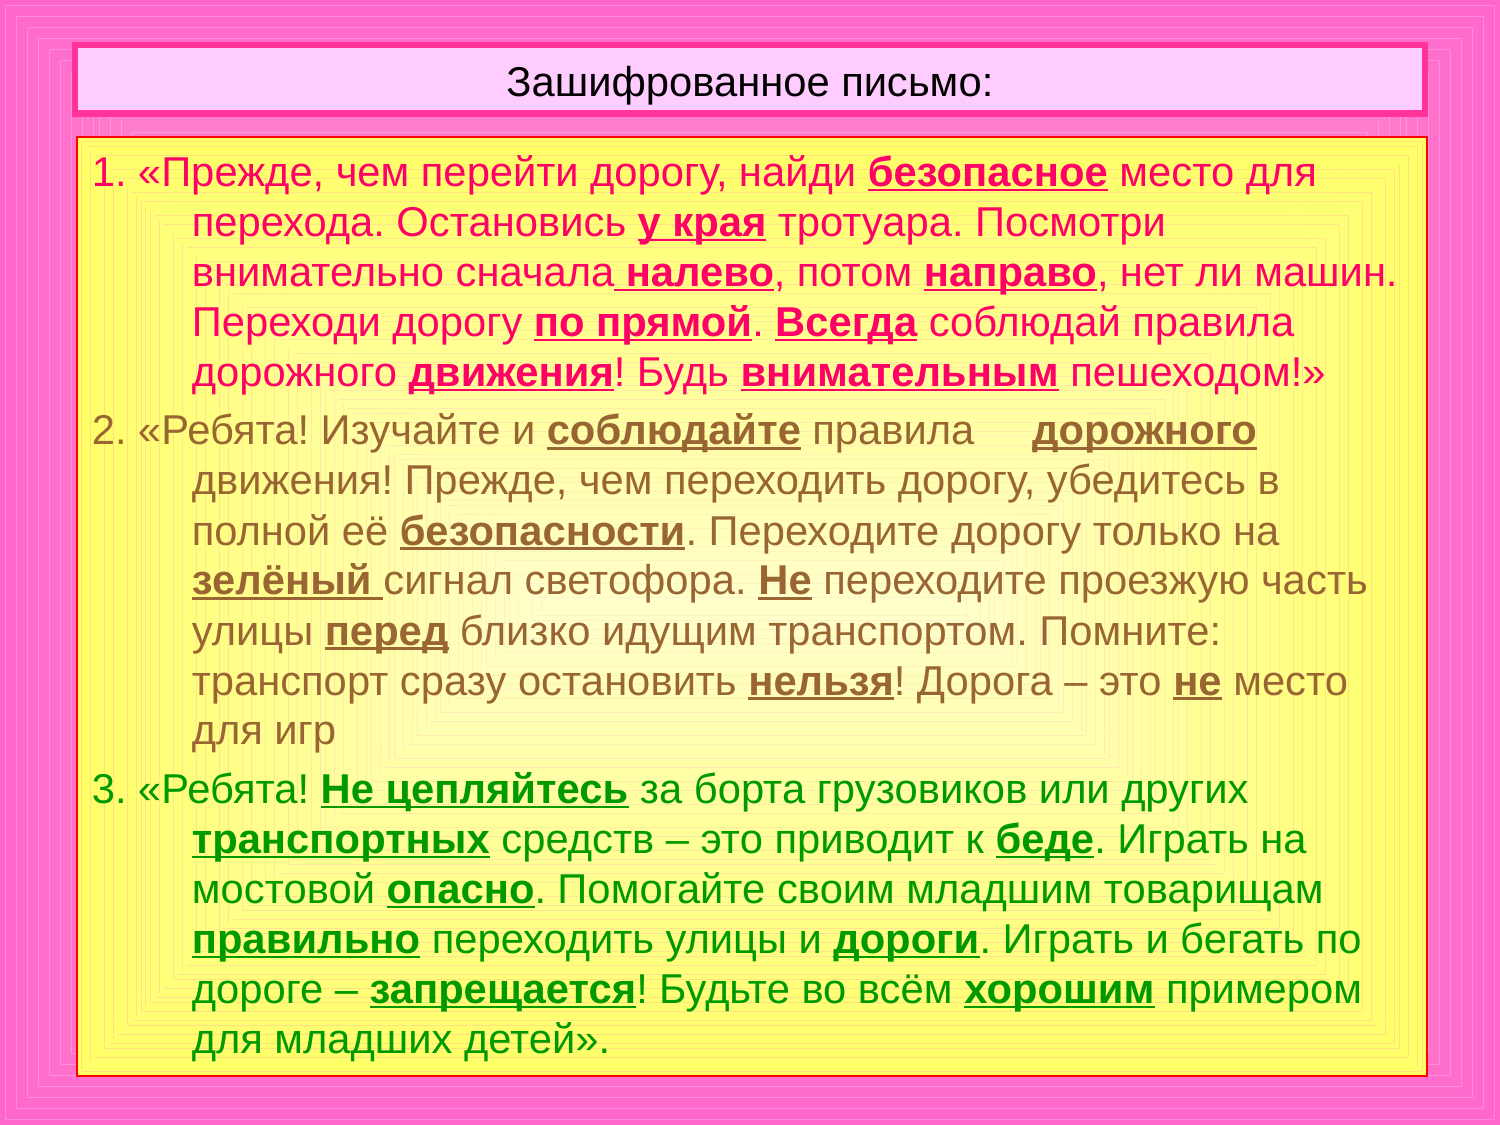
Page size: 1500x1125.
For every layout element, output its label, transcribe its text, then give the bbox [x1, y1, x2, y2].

title Зашифрованное письмо: [74, 44, 1426, 114]
list 1. «Прежде, чем перейти дорогу, найди безопасное место для перехода. Остановись у края тротуара. Посмотри внимательно сначала налево, потом направо, нет ли машин. Переходи дорогу по прямой. Всегда соблюдай правила дорожного движения! Будь внимательным пешеходом!» 2. «Ребята! Изучайте и соблюдайте правила дорожного движения! Прежде, чем переходить дорогу, убедитесь в полной её безопасности. Переходите дорогу только на зелёный сигнал светофора. Не переходите проезжую часть улицы перед близко идущим транспортом. Помните: транспорт сразу остановить нельзя! Дорога – это не место для игр 3. «Ребята! Не цепляйтесь за борта грузовиков или других транспортных средств – это приводит к беде. Играть на мостовой опасно. Помогайте своим младшим товарищам правильно переходить улицы и дороги. Играть и бегать по дороге – запрещается! Будьте во всём хорошим примером для младших детей». [76, 136, 1428, 1077]
